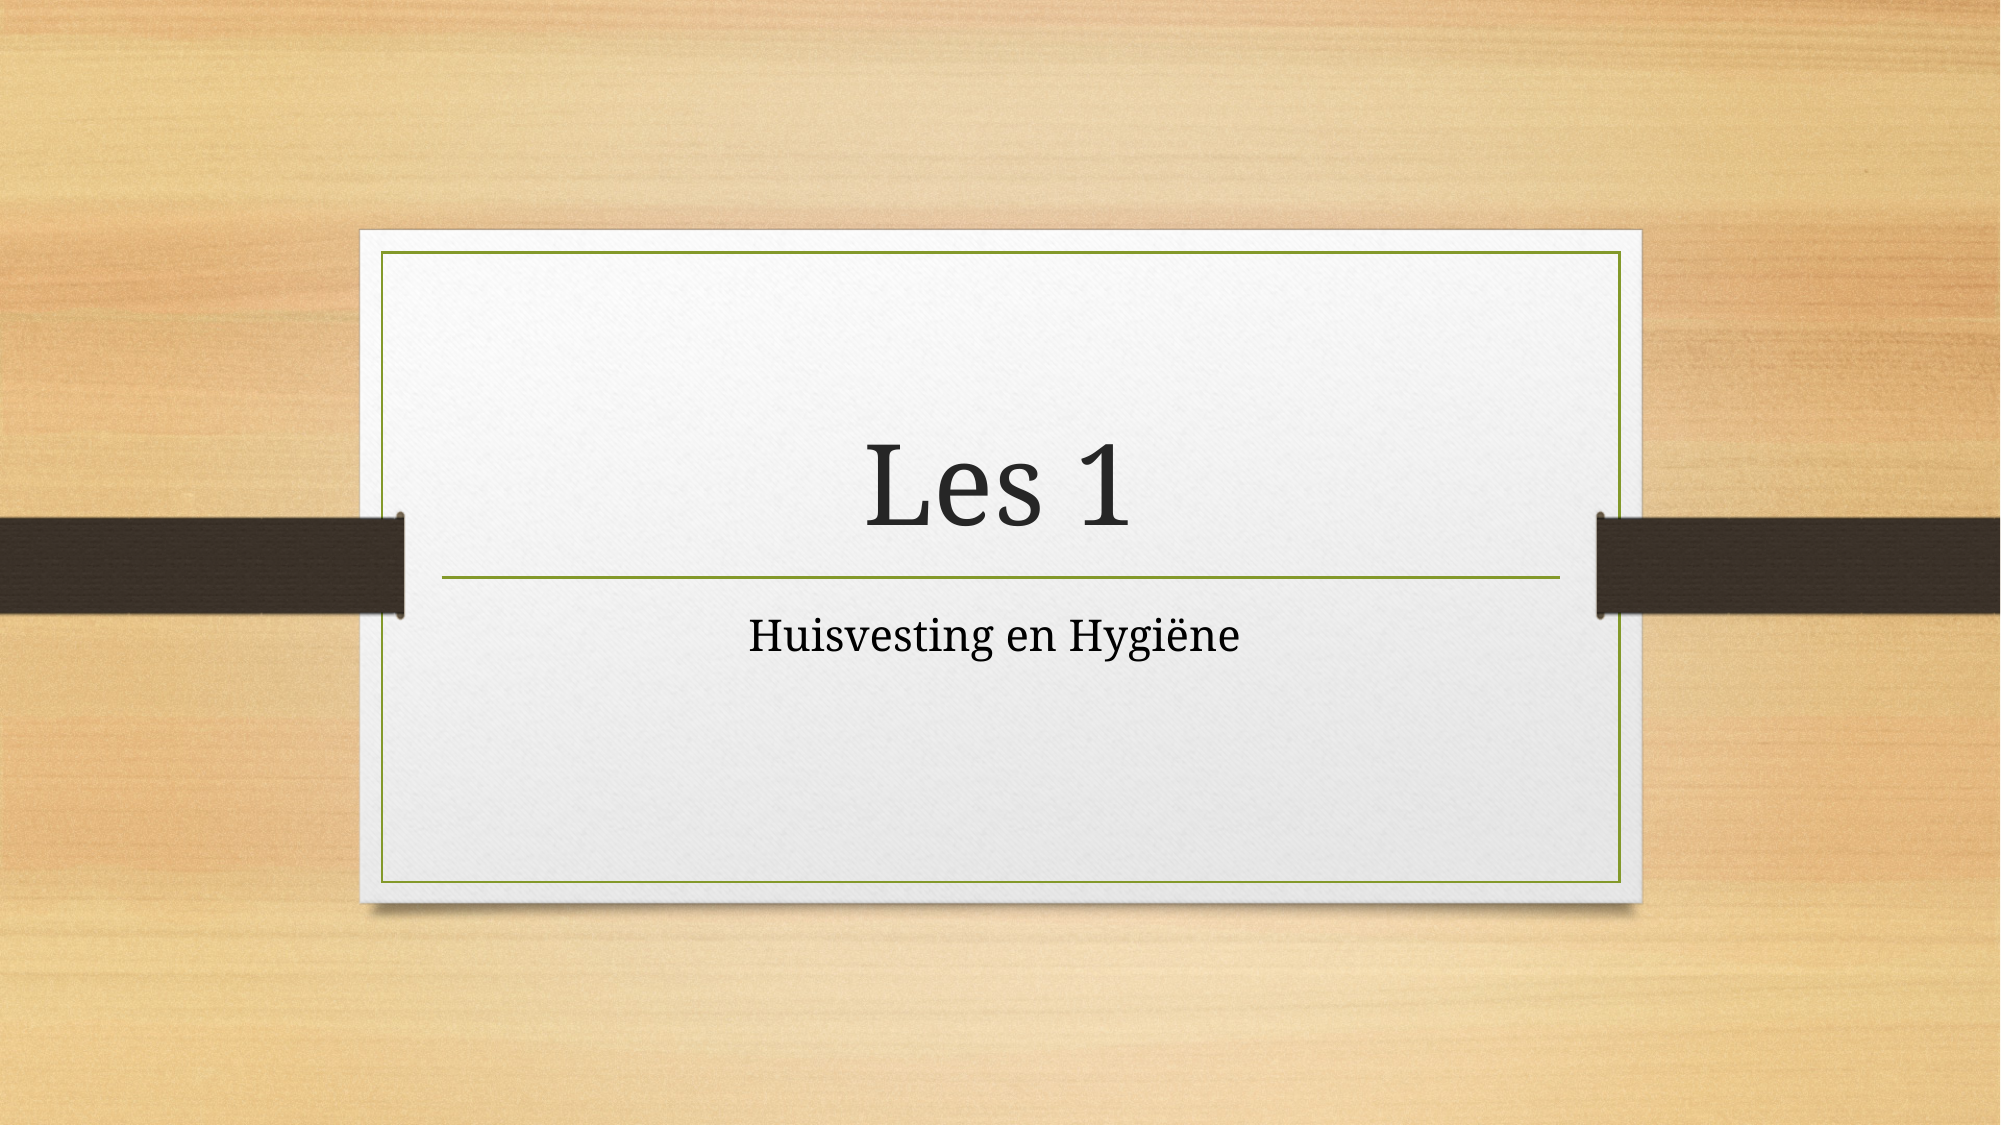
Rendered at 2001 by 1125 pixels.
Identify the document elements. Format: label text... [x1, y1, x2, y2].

subtitle Huisvesting en Hygiëne [441, 600, 1560, 817]
title Les 1 [441, 306, 1560, 556]
picture [0, 0, 2001, 1125]
